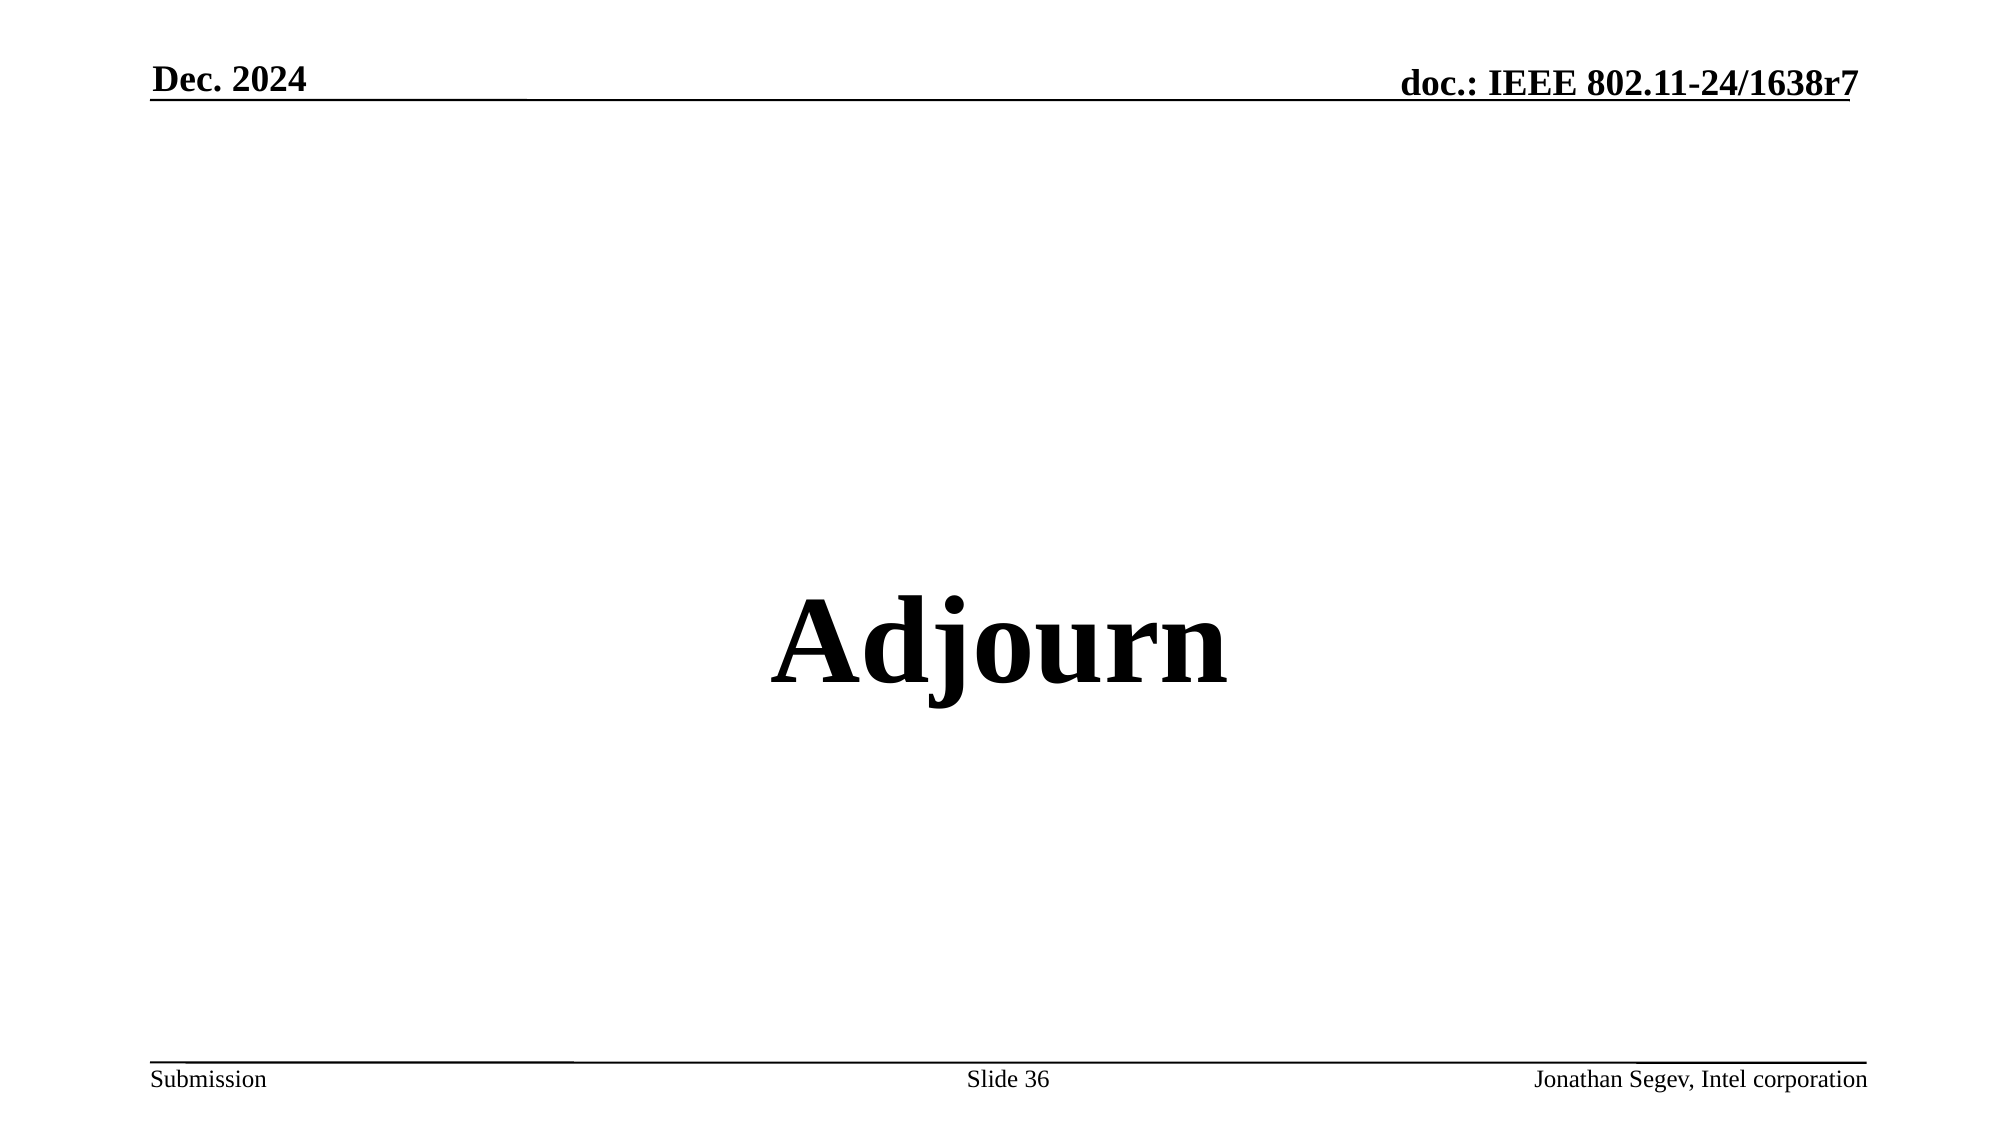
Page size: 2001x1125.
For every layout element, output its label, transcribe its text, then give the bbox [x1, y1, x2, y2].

list Adjourn [149, 324, 1850, 1000]
slide_number Slide 36 [950, 1061, 1067, 1123]
footer Jonathan Segev, Intel corporation [1171, 1061, 1869, 1093]
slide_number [152, 54, 563, 100]
